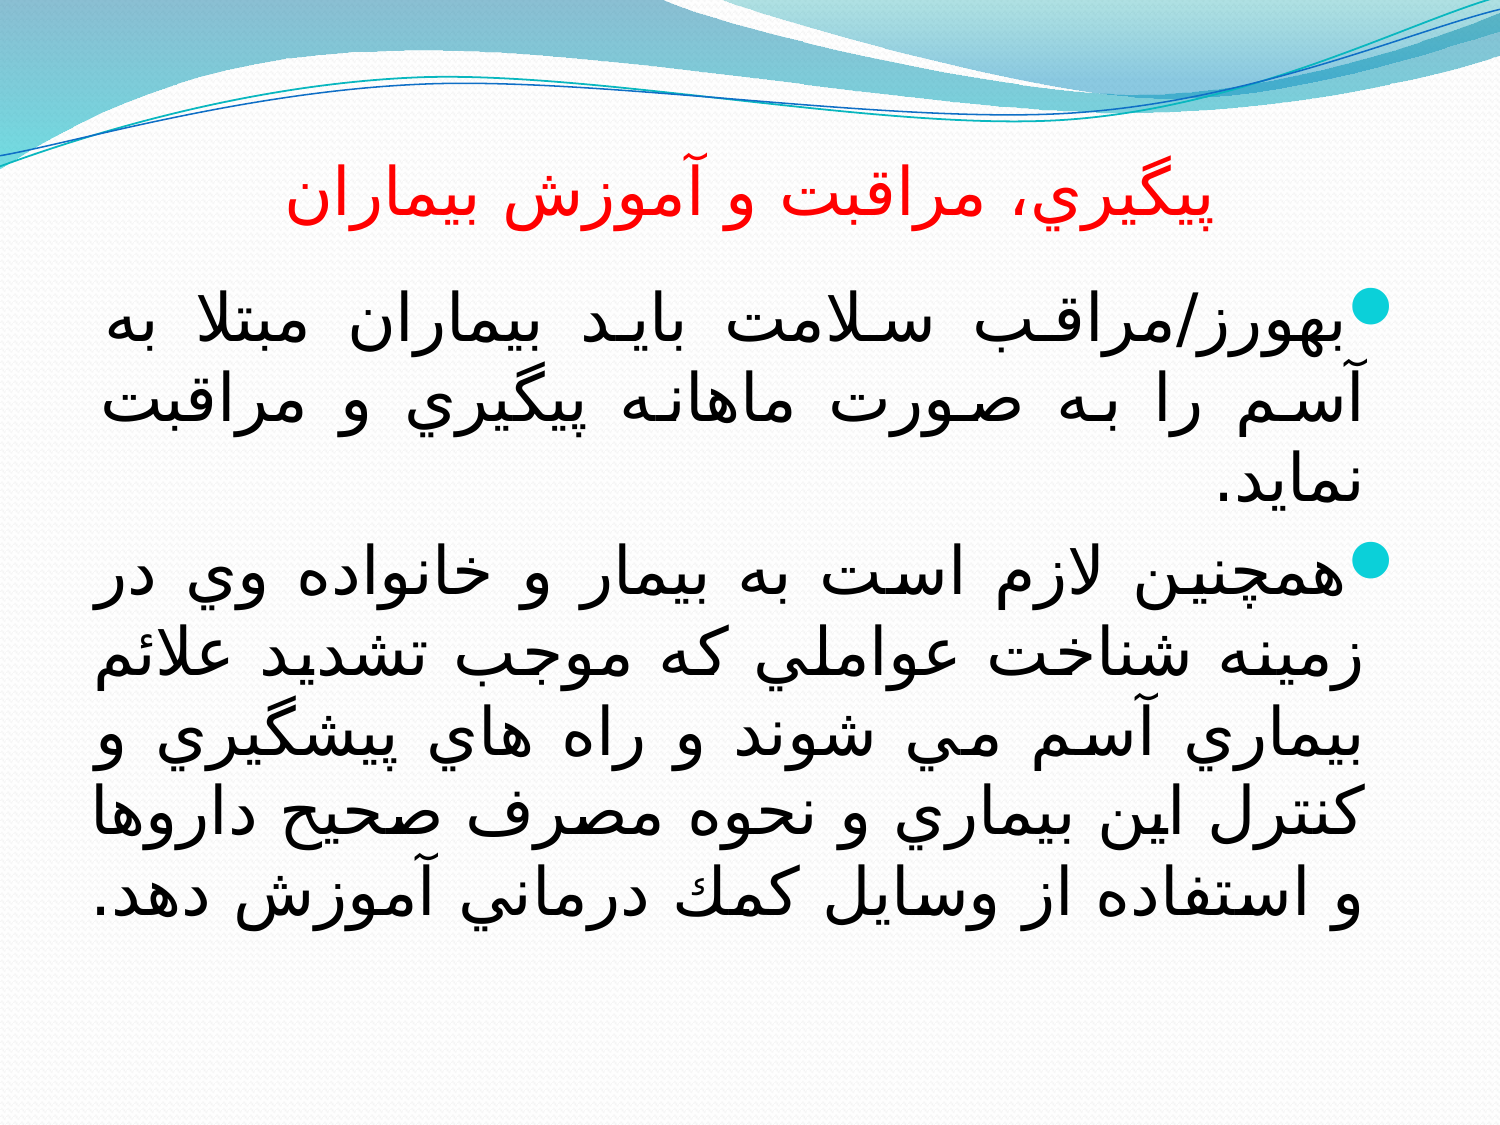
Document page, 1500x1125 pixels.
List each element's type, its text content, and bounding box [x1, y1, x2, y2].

list بهورز/مراقب سلامت بايد بيماران مبتلا به آسم را به صورت ماهانه پيگيري و مراقبت نمايد. همچنين لازم است به بيمار و خانواده وي در زمينه شناخت عواملي كه موجب تشديد علائم بيماري آسم مي شوند و راه هاي پيشگيري و كنترل اين بيماري و نحوه مصرف صحيح داروها و استفاده از وسايل كمك درماني آموزش دهد. [75, 267, 1425, 1038]
title پيگيري، مراقبت و آموزش بيماران [75, 115, 1425, 256]
